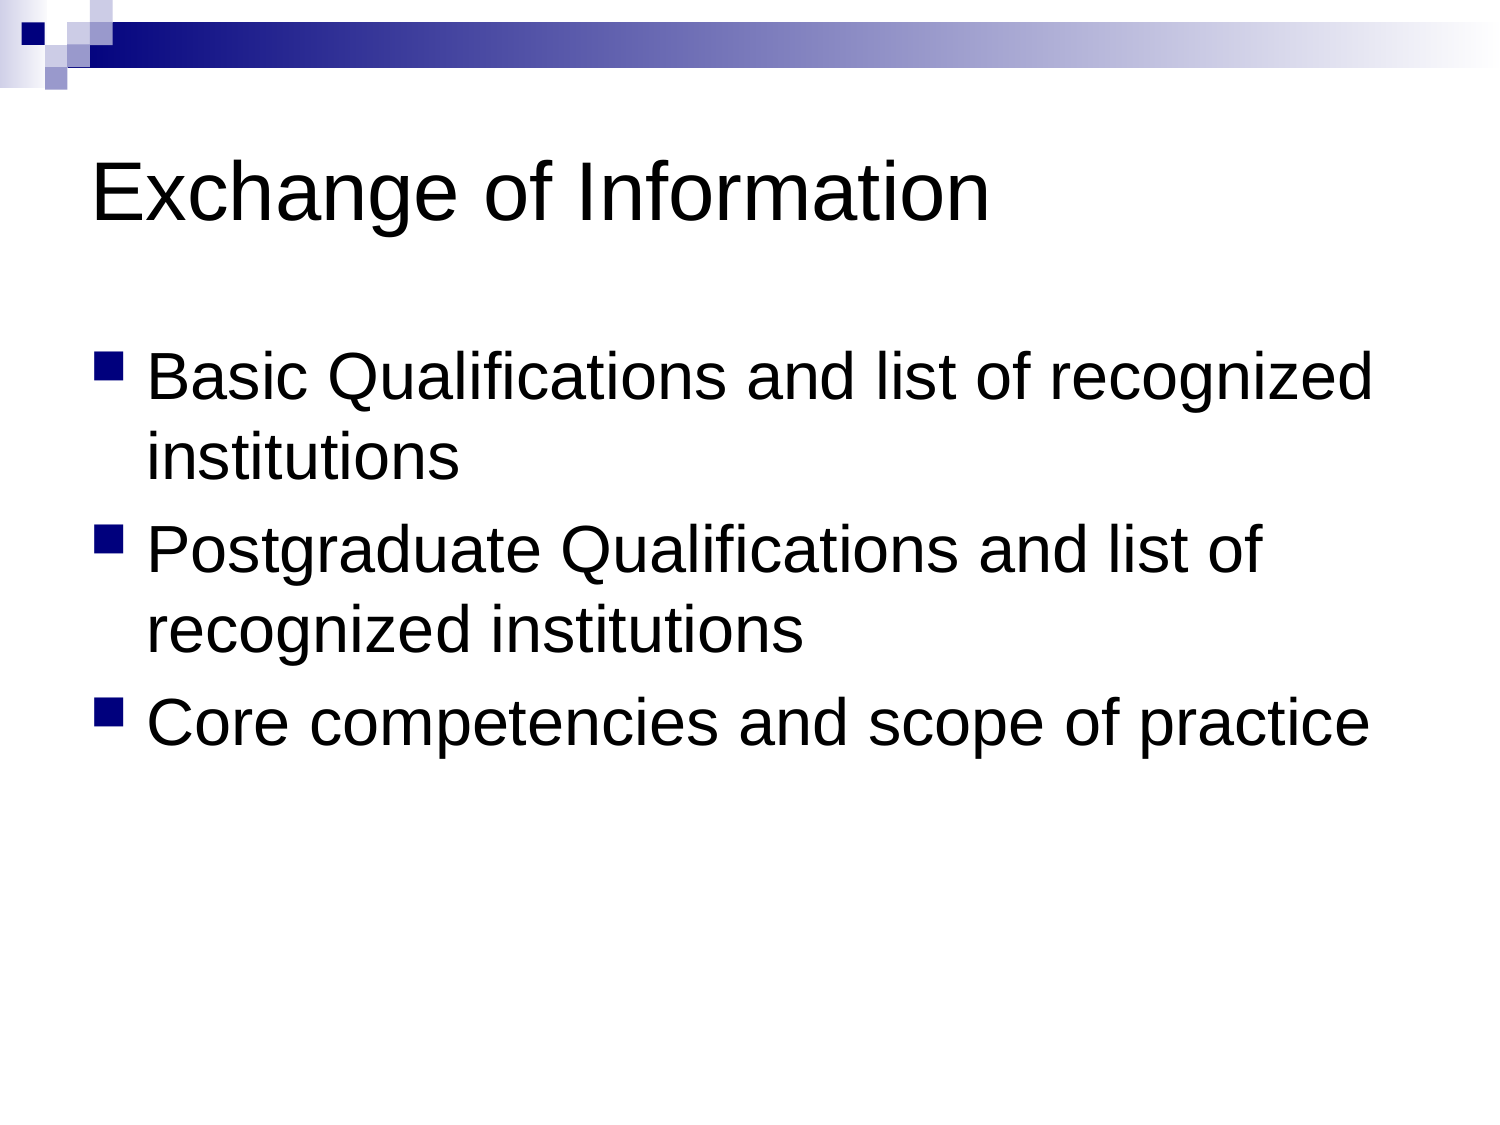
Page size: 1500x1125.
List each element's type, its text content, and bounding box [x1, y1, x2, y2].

title Exchange of Information [74, 74, 1426, 301]
list Basic Qualifications and list of recognized institutions Postgraduate Qualifications and list of recognized institutions Core competencies and scope of practice [74, 324, 1426, 963]
